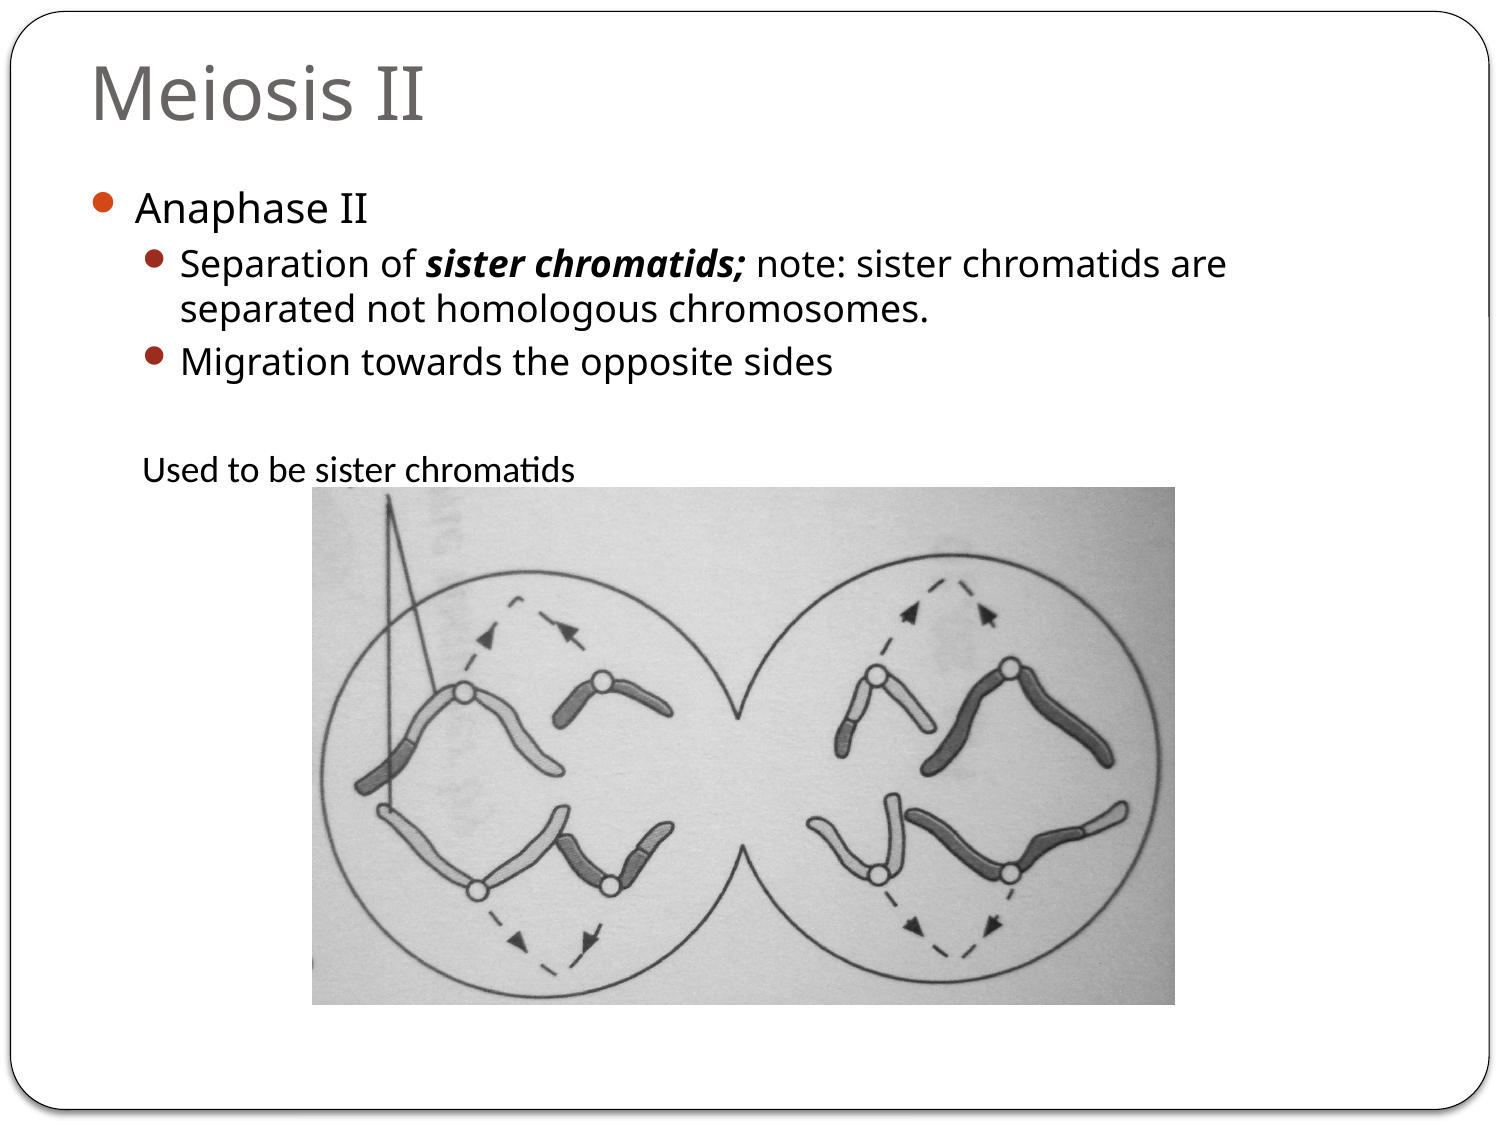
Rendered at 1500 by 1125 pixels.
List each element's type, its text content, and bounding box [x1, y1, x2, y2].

title Meiosis II [75, 37, 1425, 150]
picture [312, 487, 1176, 1006]
text_box Used to be sister chromatids [127, 437, 592, 498]
list Anaphase II Separation of sister chromatids; note: sister chromatids are separated not homologous chromosomes. Migration towards the opposite sides [75, 174, 1425, 918]
